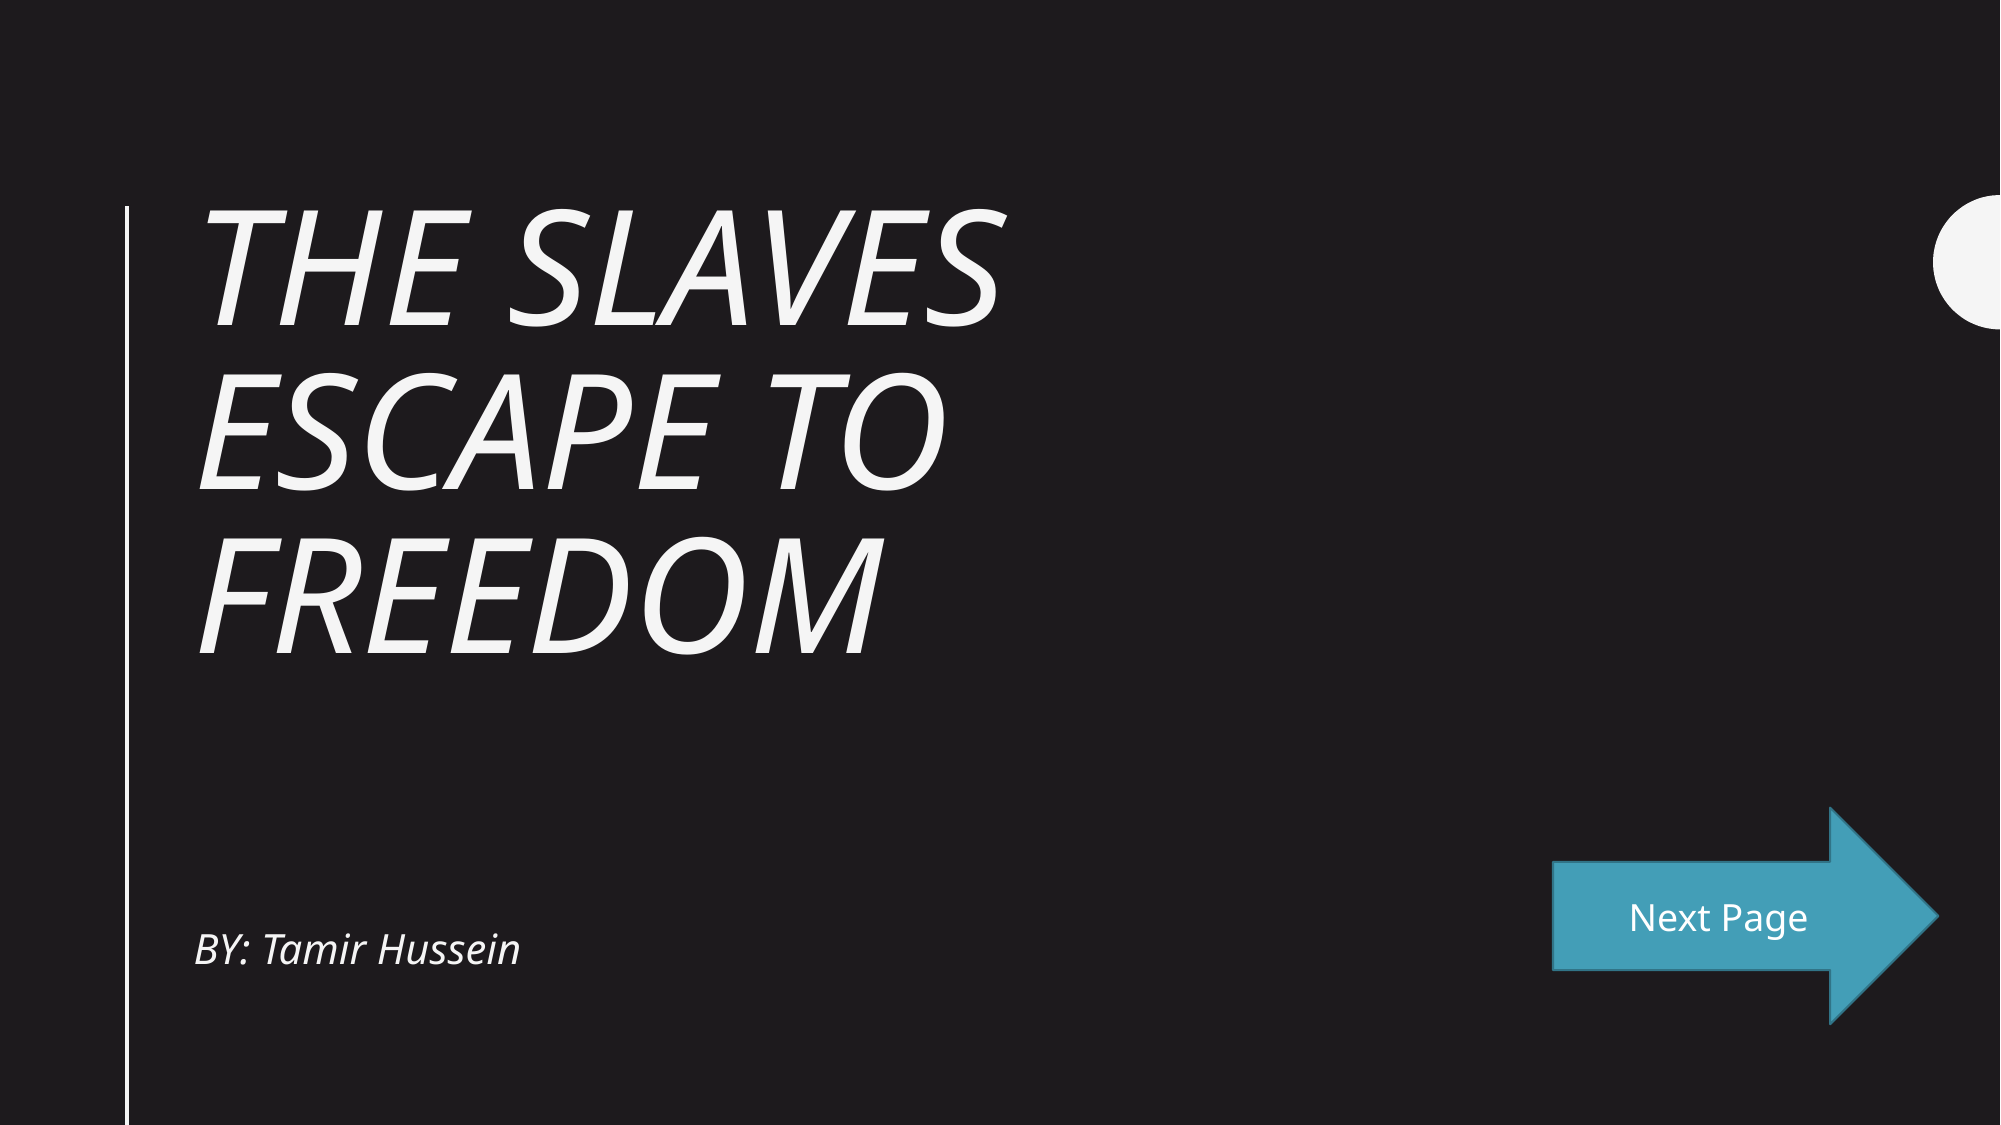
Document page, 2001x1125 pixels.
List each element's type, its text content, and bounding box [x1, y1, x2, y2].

title The Slaves Escape To Freedom [178, 187, 1333, 888]
text_box Next Page [1551, 806, 1940, 1026]
subtitle BY: Tamir Hussein [178, 908, 1333, 1025]
